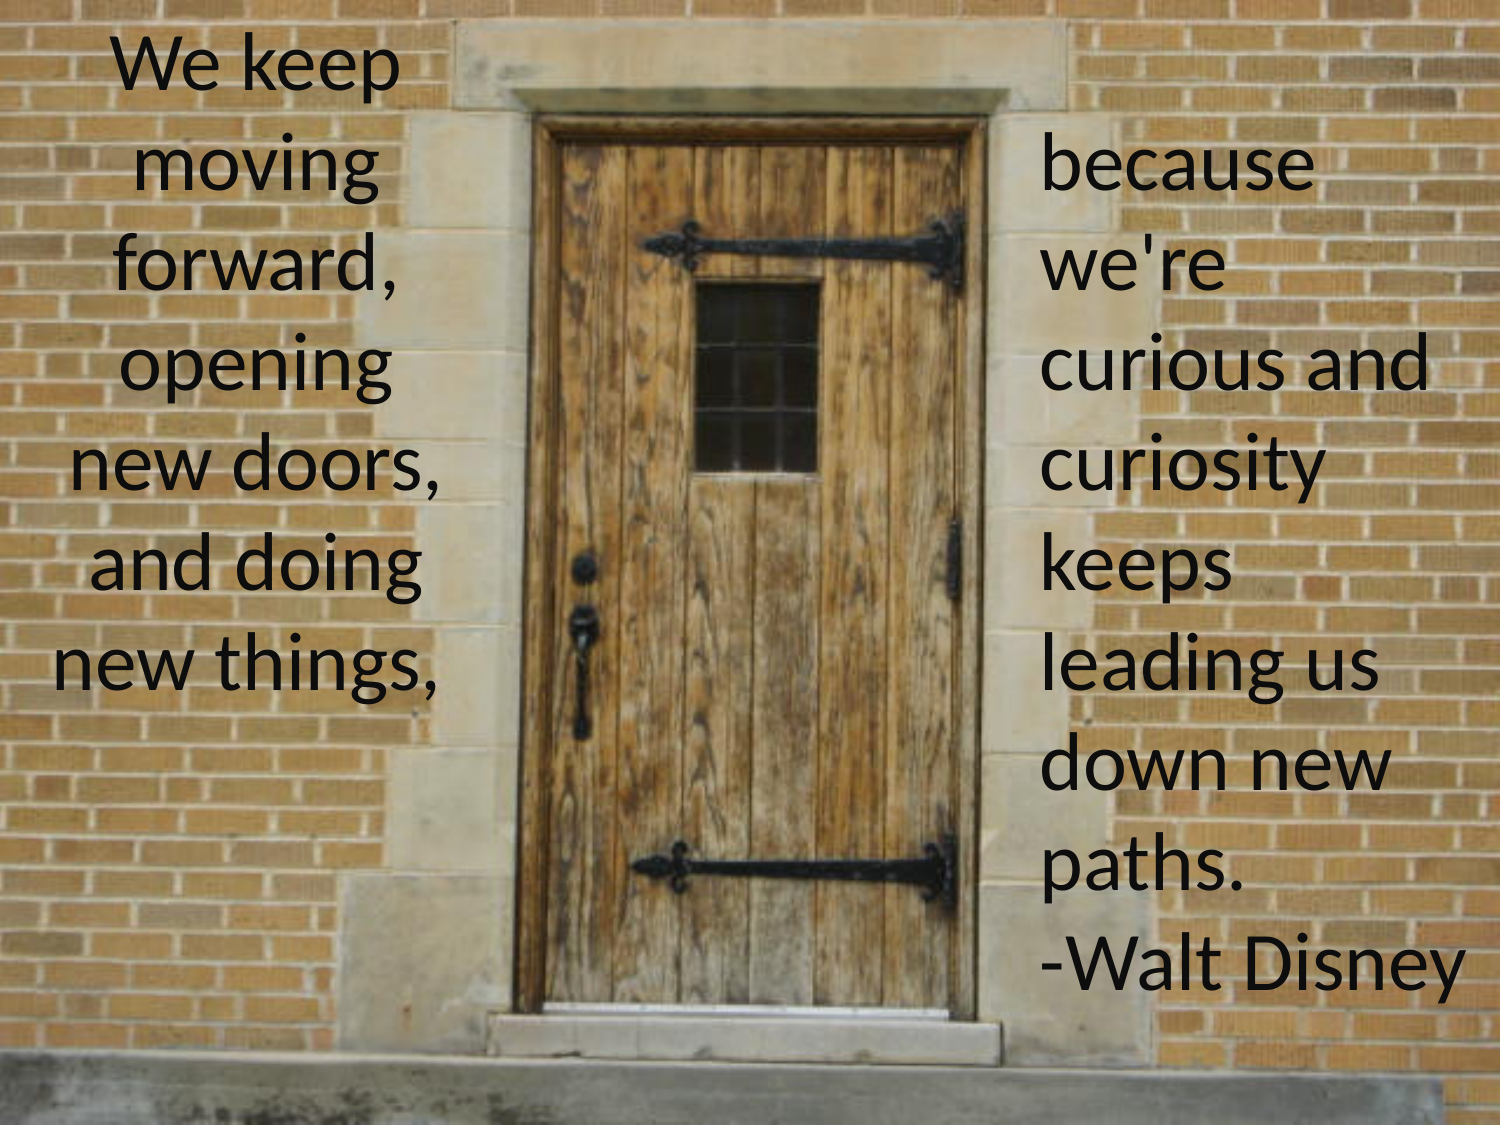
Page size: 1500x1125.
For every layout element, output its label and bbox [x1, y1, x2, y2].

list [0, 0, 1500, 1125]
